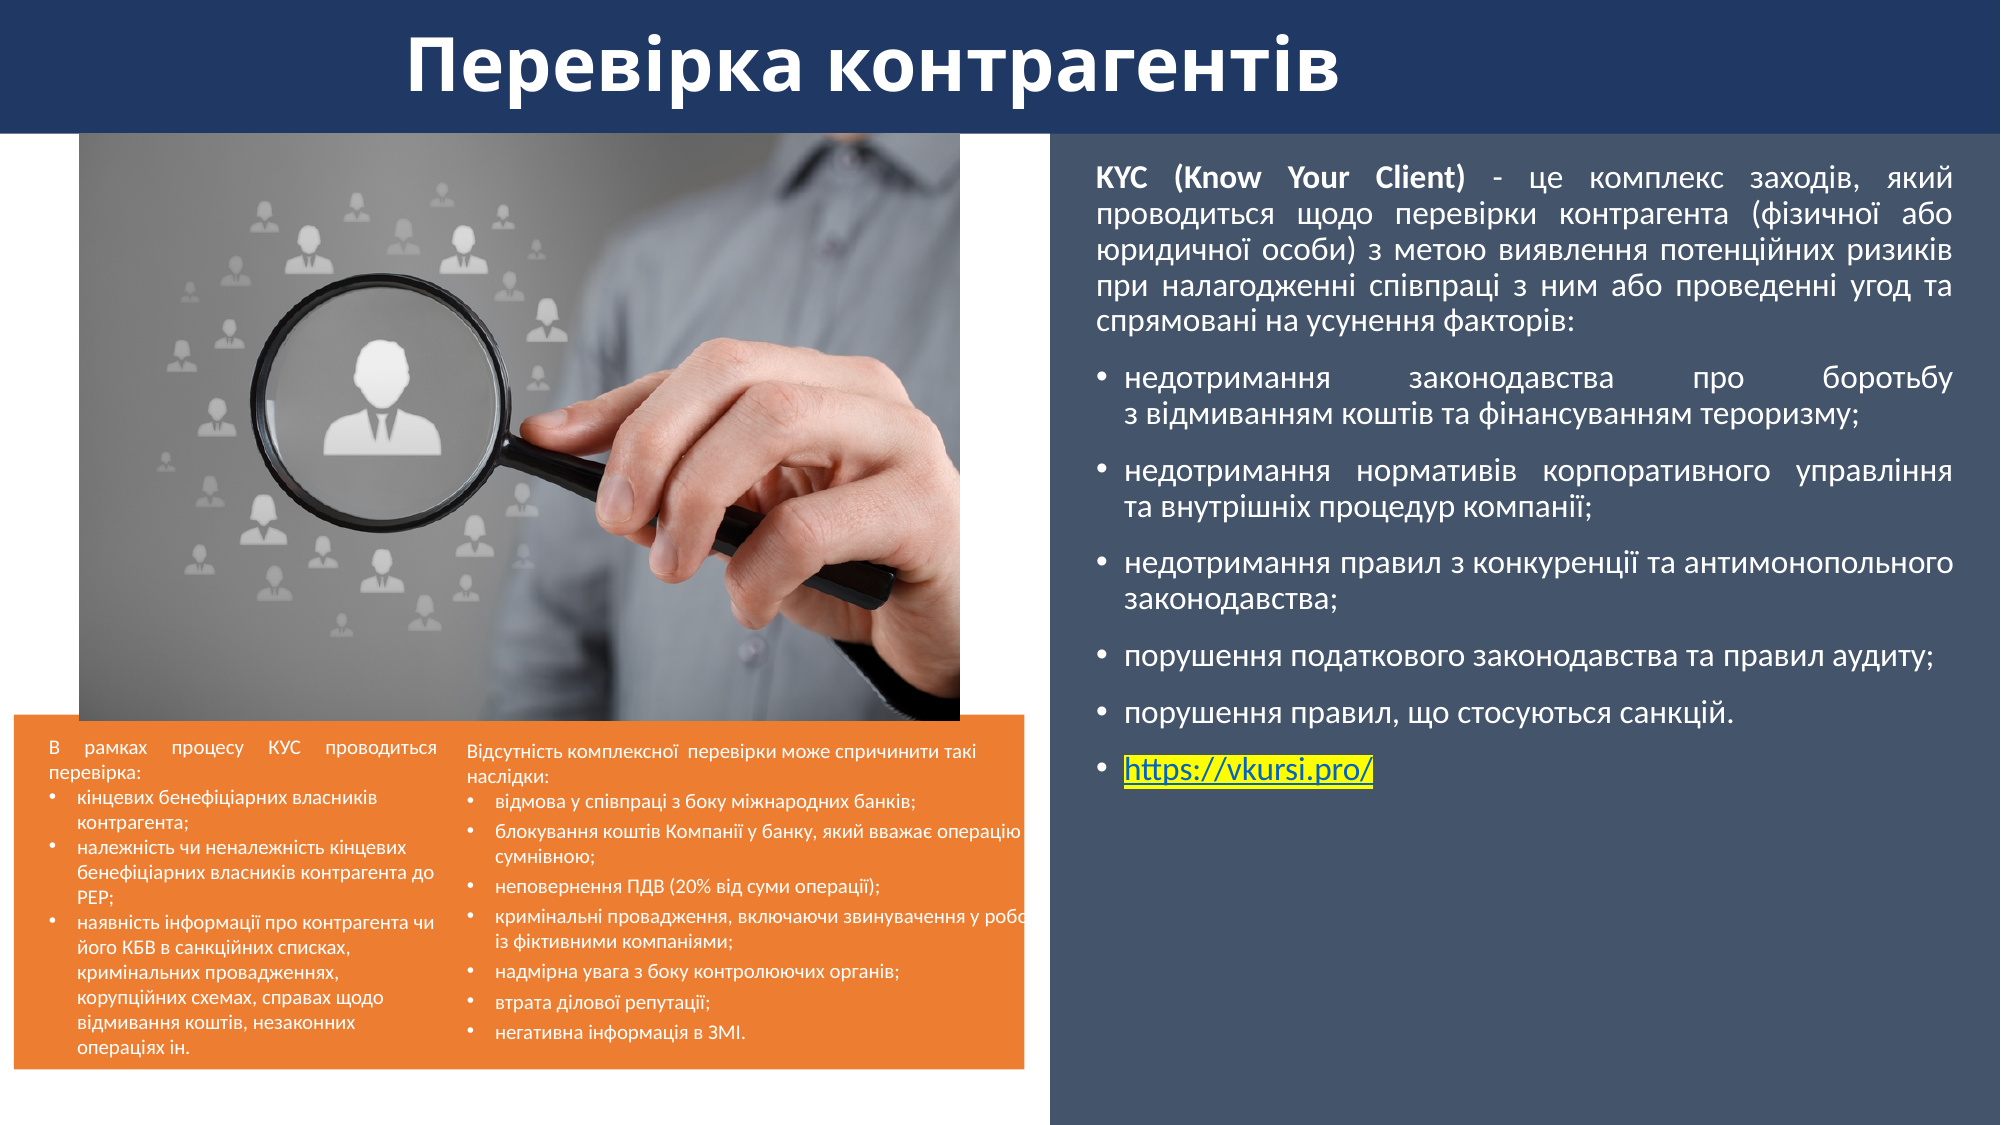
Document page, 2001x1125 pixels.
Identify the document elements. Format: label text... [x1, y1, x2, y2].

text_box [13, 714, 1025, 1070]
text_box [0, 0, 2000, 135]
picture [79, 133, 960, 721]
text_box В рамках процесу КУС проводиться перевірка: кінцевих бенефіціарних власників контрагента; належність чи неналежність кінцевих бенефіціарних власників контрагента до РЕР; наявність інформації про контрагента чи його КБВ в санкційних списках, кримінальних провадженнях, корупційних схемах, справах щодо відмивання коштів, незаконних операціях ін. [34, 726, 453, 1066]
text_box Відсутність комплексної перевірки може спричинити такі наслідки: відмова у співпраці з боку міжнародних банків; блокування коштів Компанії у банку, який вважає операцію сумнівною; неповернення ПДВ (20% від суми операції); кримінальні провадження, включаючи звинувачення у роботі із фіктивними компаніями; надмірна увага з боку контролюючих органів; втрата ділової репутації; негативна інформація в ЗМІ. [452, 730, 1063, 1101]
text_box Перевірка контрагентів [389, 19, 1944, 115]
text_box [1049, 135, 2000, 1125]
text_box KYC (Know Your Client) - це комплекс заходів, який проводиться щодо перевірки контрагента (фізичної або юридичної особи) з метою виявлення потенційних ризиків при налагодженні співпраці з ним або проведенні угод та спрямовані на усунення факторів: недотримання законодавства про боротьбу з відмиванням коштів та фінансуванням тероризму; недотримання нормативів корпоративного управління та внутрішніх процедур компанії; недотримання правил з конкуренції та антимонопольного законодавства; порушення податкового законодавства та правил аудиту; порушення правил, що стосуються санкцій. https://vkursi.pro/ [1081, 152, 1970, 694]
